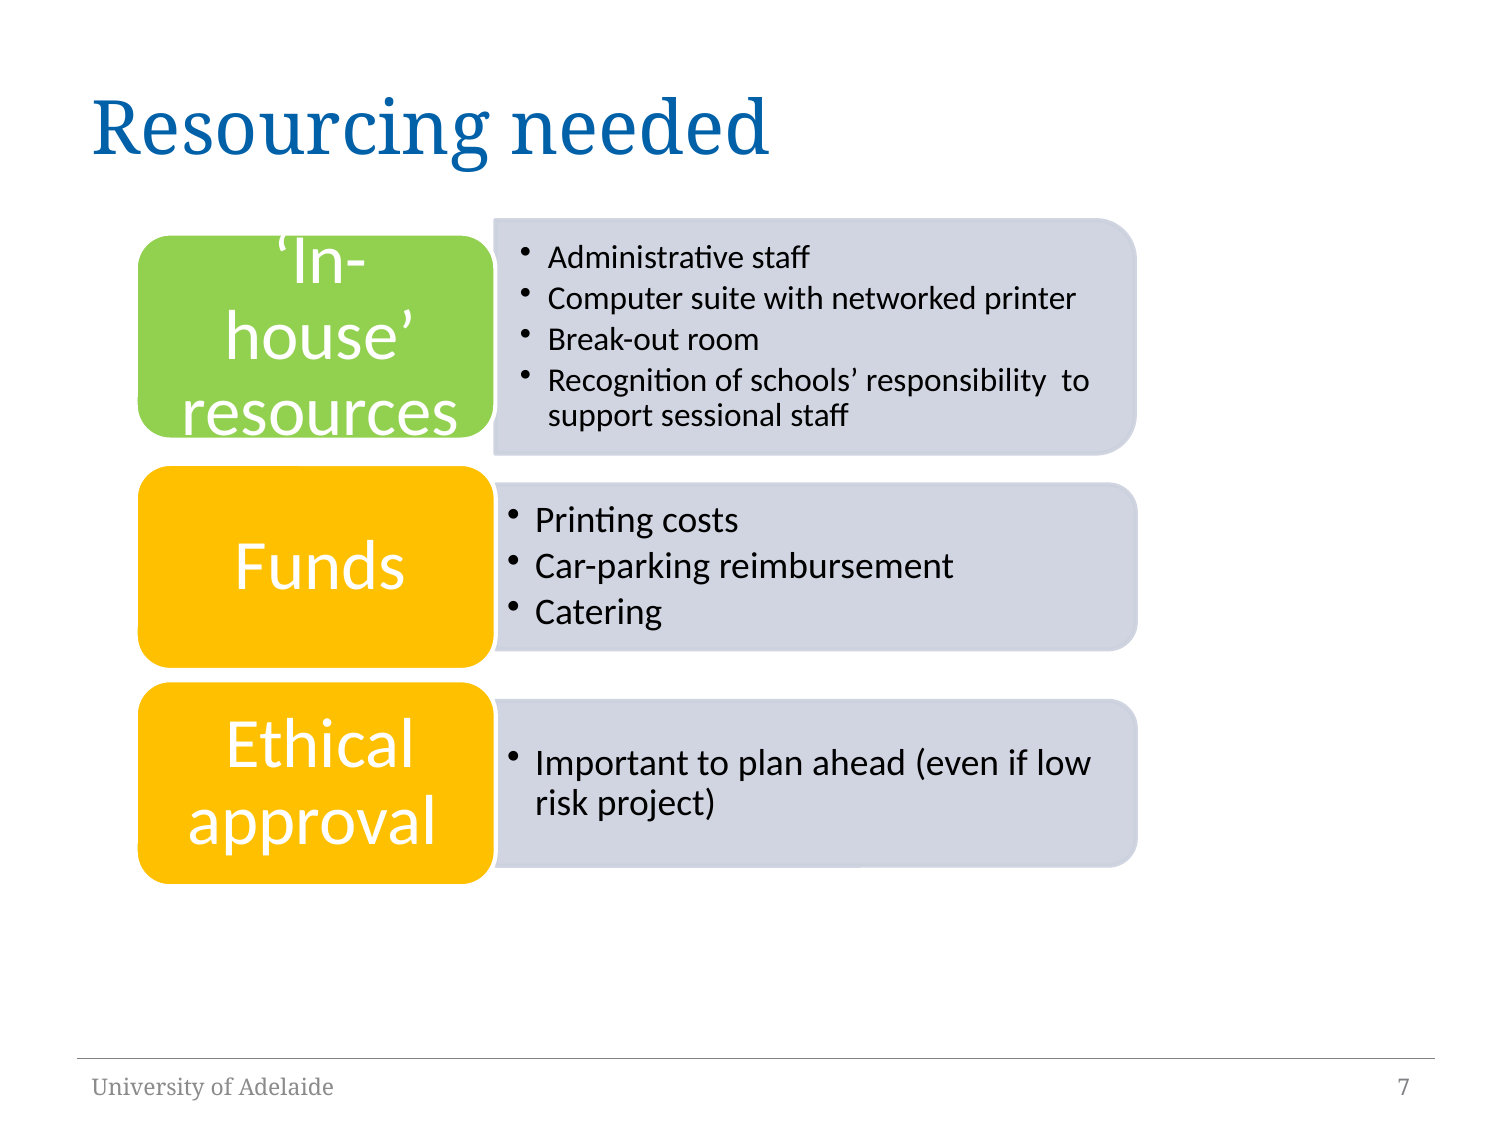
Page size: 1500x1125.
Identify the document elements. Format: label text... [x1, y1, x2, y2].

footer University of Adelaide [76, 1057, 552, 1118]
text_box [135, 219, 1136, 887]
title Resourcing needed [76, 54, 1427, 194]
slide_number 7 [1074, 1057, 1425, 1118]
